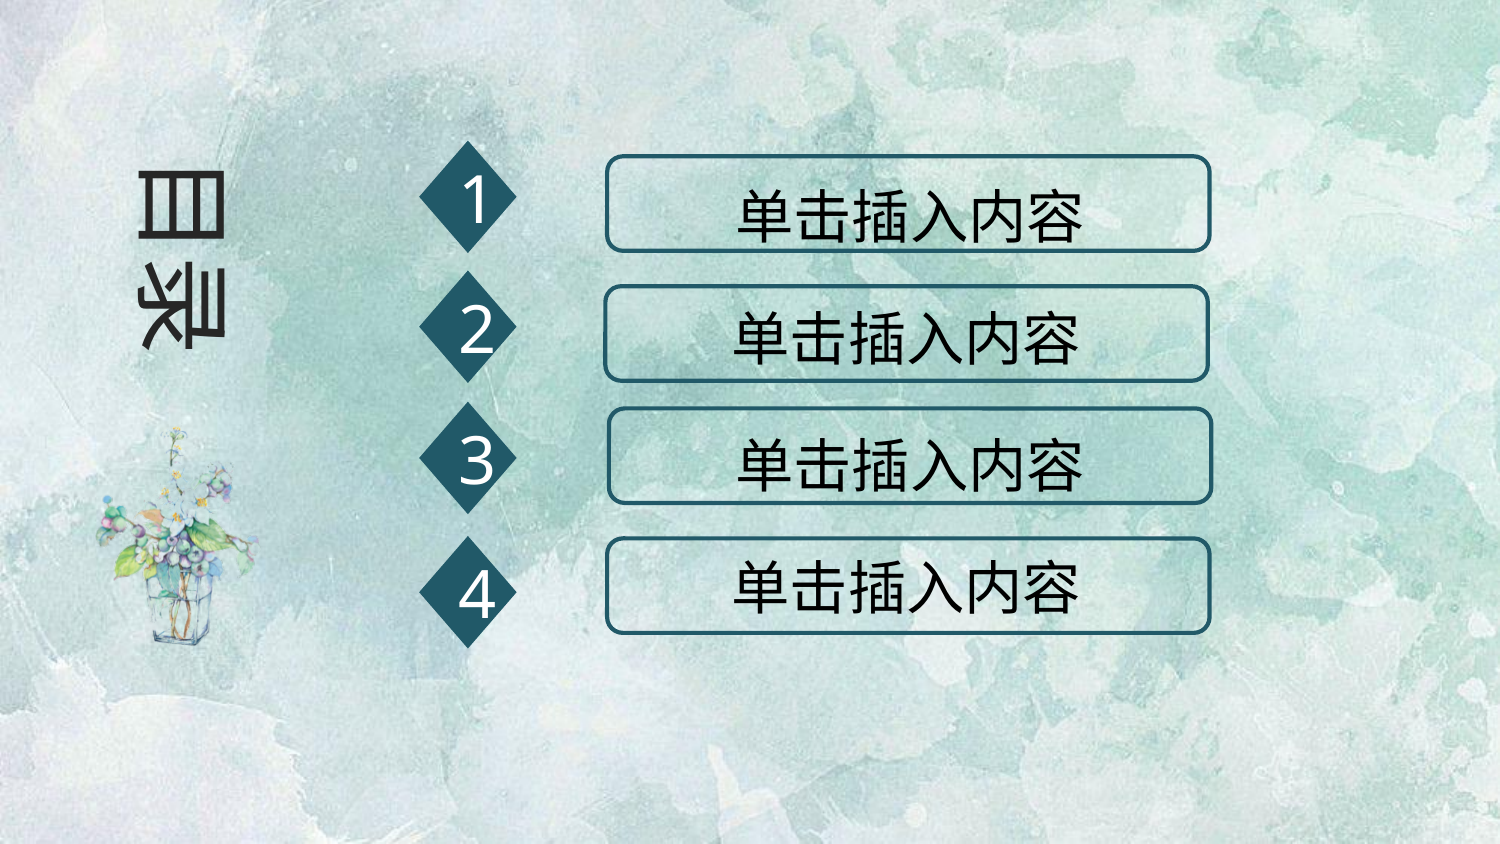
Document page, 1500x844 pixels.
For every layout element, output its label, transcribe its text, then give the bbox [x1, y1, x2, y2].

text_box 2 [417, 268, 519, 386]
text_box [606, 406, 1214, 506]
text_box 1 [417, 138, 519, 256]
text_box [604, 154, 1212, 253]
text_box [604, 536, 1212, 635]
text_box [603, 284, 1210, 383]
text_box 目录 [102, 140, 254, 358]
picture [0, 0, 1500, 844]
text_box 单击插入内容 [716, 543, 1097, 629]
text_box 3 [417, 399, 519, 517]
text_box 单击插入内容 [720, 421, 1100, 507]
text_box 4 [417, 533, 519, 651]
text_box 单击插入内容 [716, 294, 1097, 380]
text_box 单击插入内容 [720, 173, 1100, 259]
